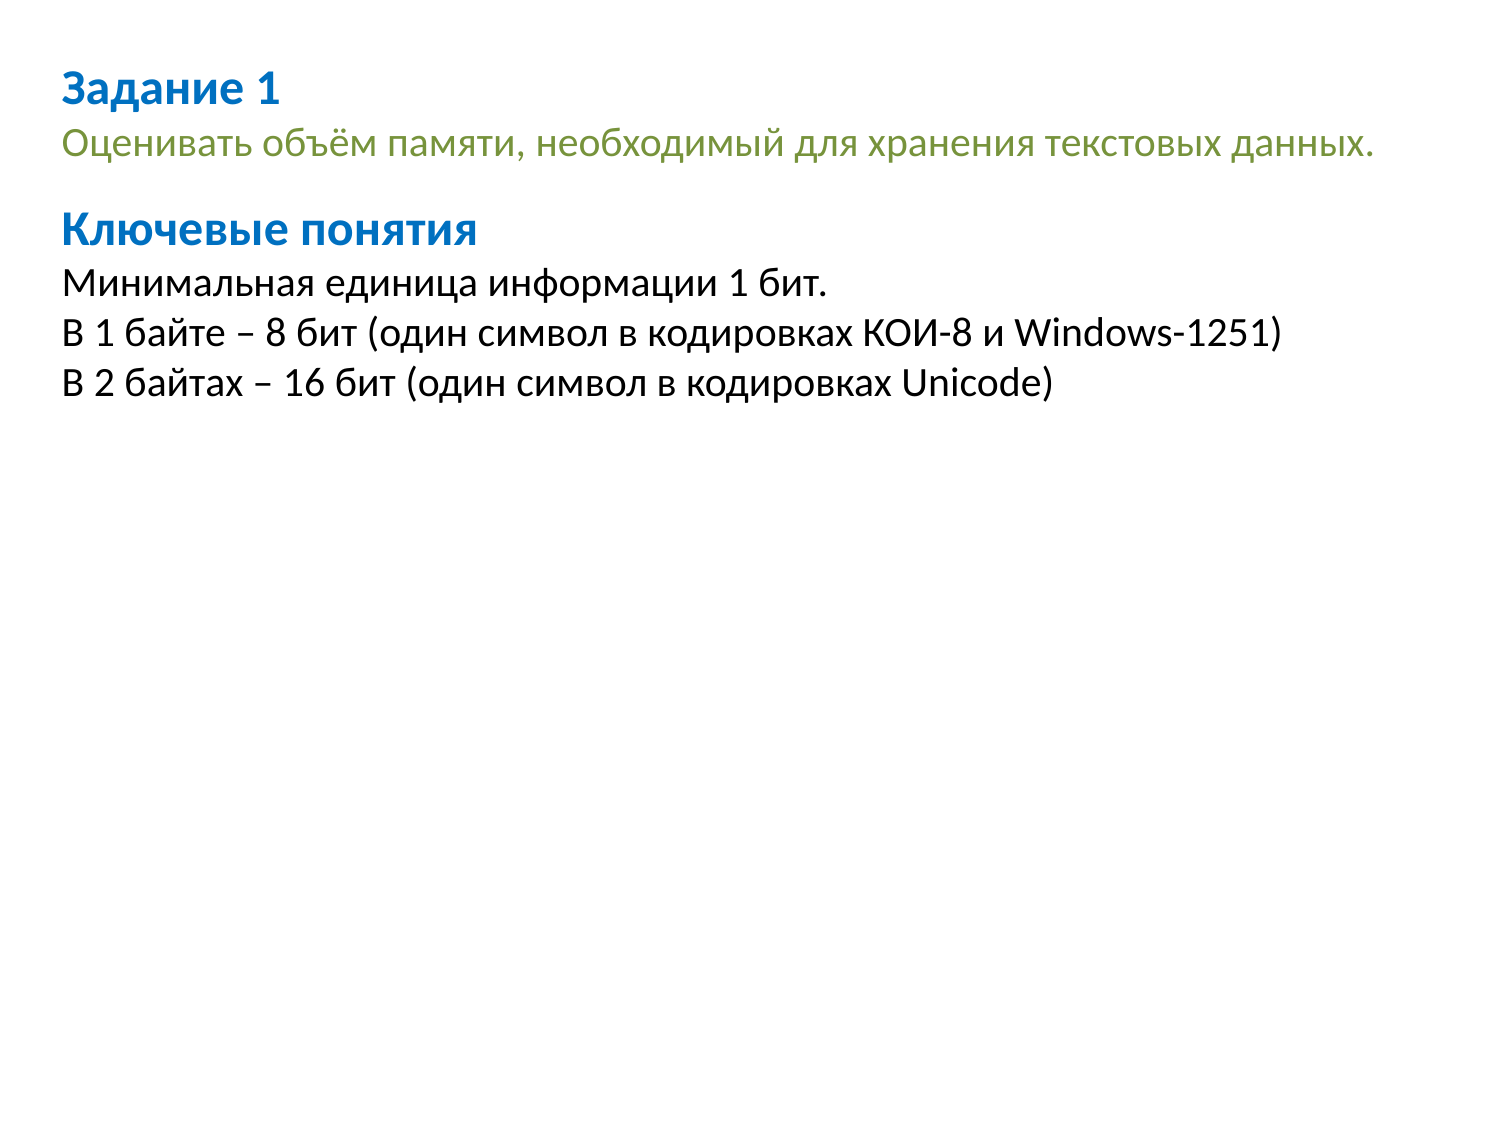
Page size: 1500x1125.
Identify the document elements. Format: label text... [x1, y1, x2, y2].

text_box Ключевые понятия Минимальная единица информации 1 бит. В 1 байте – 8 бит (один символ в кодировках КОИ-8 и Windows-1251) В 2 байтах – 16 бит (один символ в кодировках Unicode) [46, 187, 1442, 413]
text_box Задание 1 Оценивать объём памяти, необходимый для хранения текстовых данных. [46, 46, 1442, 172]
